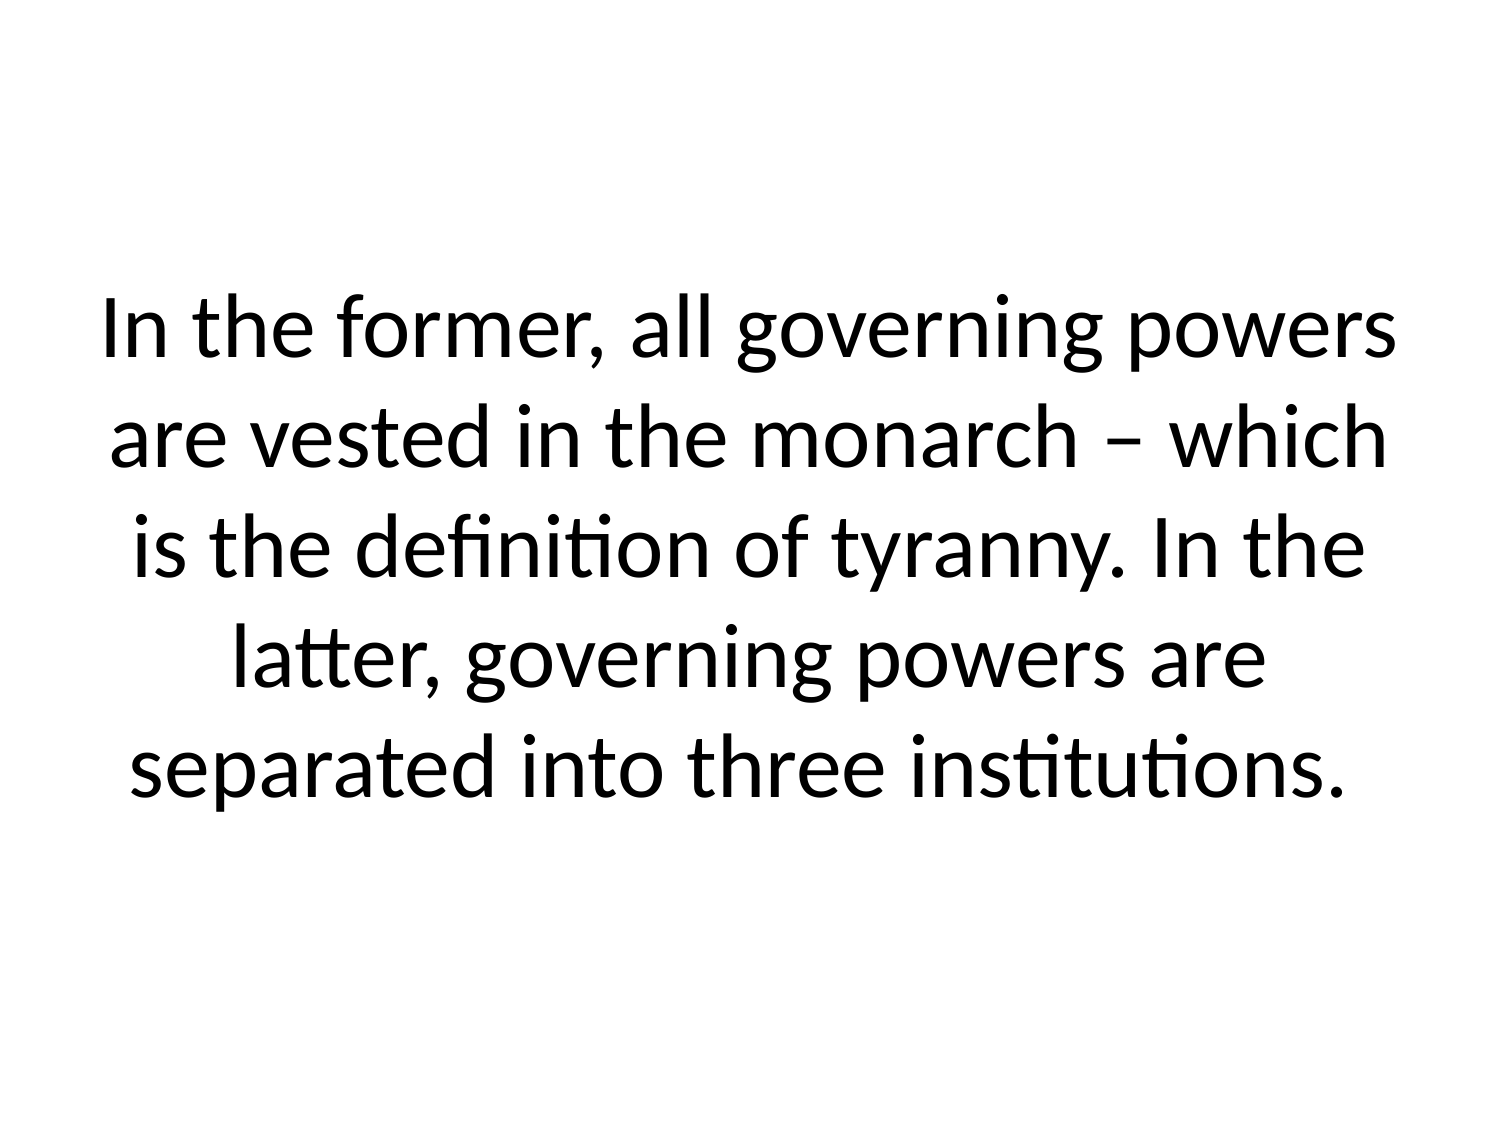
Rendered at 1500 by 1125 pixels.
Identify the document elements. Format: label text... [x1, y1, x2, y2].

title In the former, all governing powers are vested in the monarch – which is the definition of tyranny. In the latter, governing powers are separated into three institutions. [74, 44, 1426, 1038]
